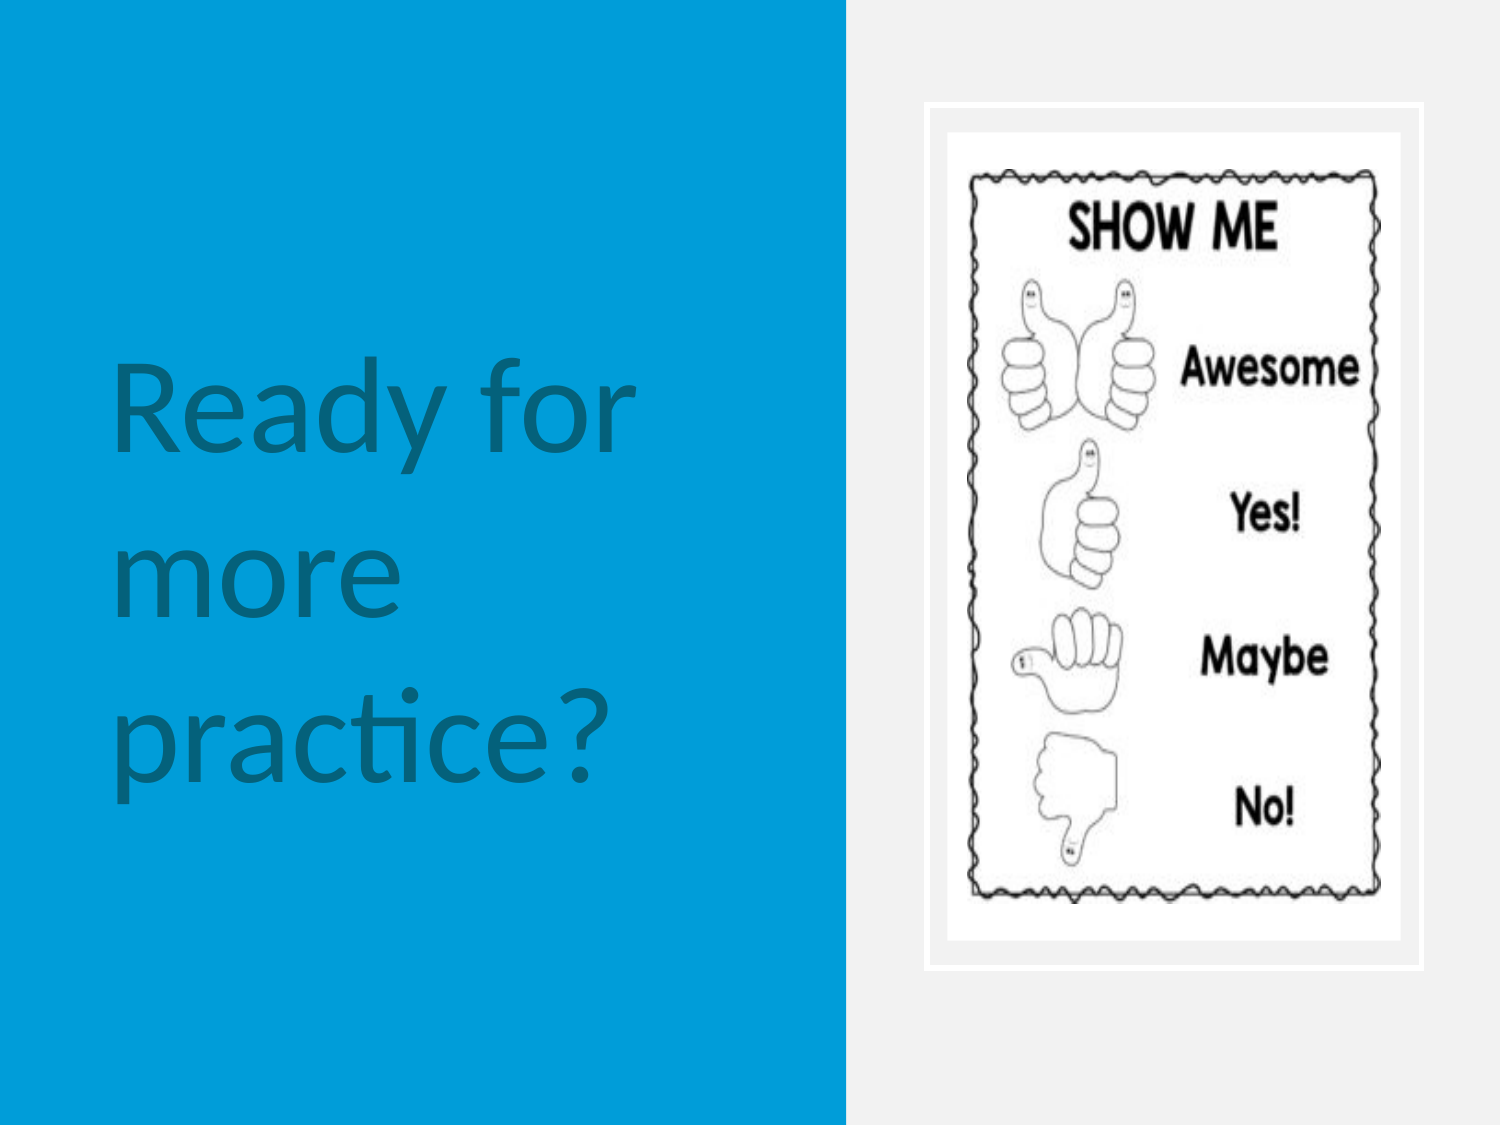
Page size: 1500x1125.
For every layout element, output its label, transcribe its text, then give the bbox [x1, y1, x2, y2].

text_box [945, 130, 1403, 943]
title Ready for more practice? [78, 464, 729, 660]
text_box [925, 103, 1423, 970]
picture [967, 169, 1381, 904]
text_box [848, 0, 1500, 1125]
text_box [0, 0, 848, 1125]
